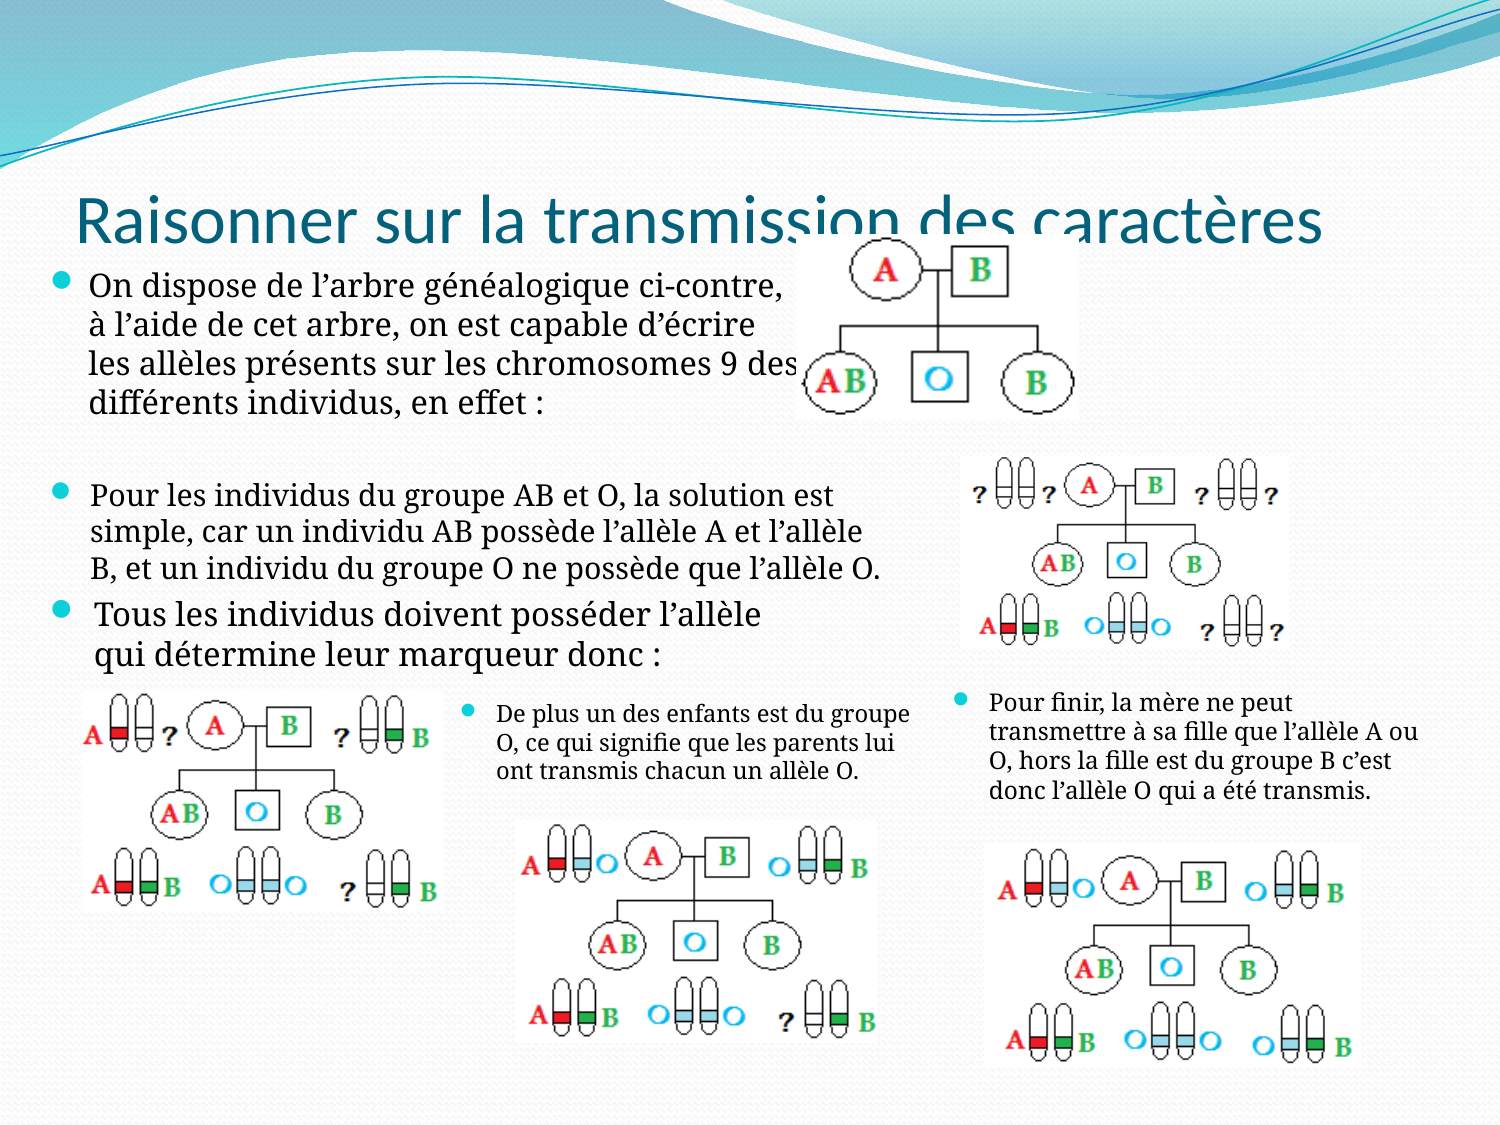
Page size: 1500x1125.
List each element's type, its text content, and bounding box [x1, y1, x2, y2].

title Raisonner sur la transmission des caractères [75, 115, 1360, 258]
picture [515, 820, 877, 1043]
picture [984, 843, 1362, 1068]
list On dispose de l’arbre généalogique ci-contre, à l’aide de cet arbre, on est capable d’écrire les allèles présents sur les chromosomes 9 des différents individus, en effet : [35, 257, 816, 456]
text_box Pour les individus du groupe AB et O, la solution est simple, car un individu AB possède l’allèle A et l’allèle B, et un individu du groupe O ne possède que l’allèle O. [35, 468, 903, 598]
text_box Tous les individus doivent posséder l’allèle qui détermine leur marqueur donc : [35, 585, 786, 692]
picture [960, 456, 1290, 649]
picture [796, 234, 1079, 419]
picture [81, 691, 444, 911]
text_box Pour finir, la mère ne peut transmettre à sa fille que l’allèle A ou O, hors la fille est du groupe B c’est donc l’allèle O qui a été transmis. [937, 679, 1442, 844]
text_box De plus un des enfants est du groupe O, ce qui signifie que les parents lui ont transmis chacun un allèle O. [445, 691, 937, 821]
